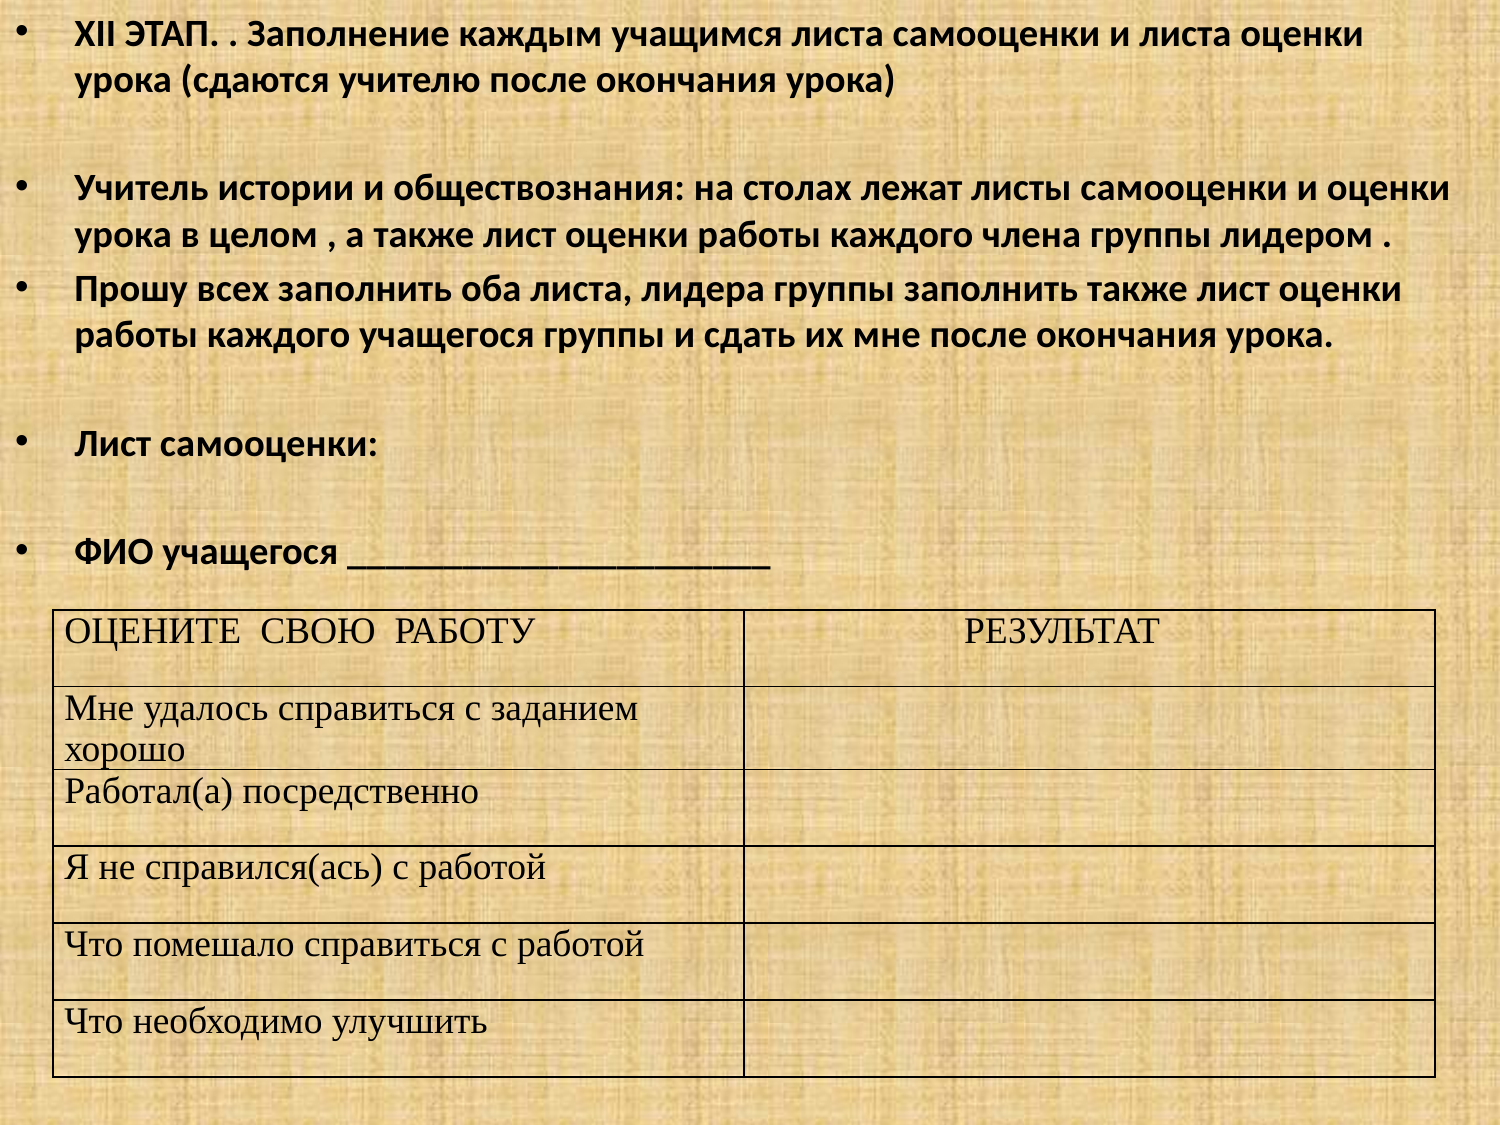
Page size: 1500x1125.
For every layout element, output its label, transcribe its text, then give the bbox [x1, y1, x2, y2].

table_header ОЦЕНИТЕ СВОЮ РАБОТУ [54, 611, 743, 686]
table_cell [745, 847, 1434, 922]
picture [0, 0, 1500, 1125]
table_cell Работал(а) посредственно [54, 770, 743, 845]
table_cell Что необходимо улучшить [54, 1001, 743, 1076]
table_cell [745, 1001, 1434, 1076]
table_cell Я не справился(ась) с работой [54, 847, 743, 922]
table_cell [745, 924, 1434, 999]
table_cell Мне удалось справиться с заданием хорошо [54, 687, 743, 769]
table_cell [745, 770, 1434, 845]
table_cell [745, 687, 1434, 769]
table_header РЕЗУЛЬТАТ [745, 611, 1434, 686]
list XII ЭТАП. . Заполнение каждым учащимся листа самооценки и листа оценки урока (сдаются учителю после окончания урока) Учитель истории и обществознания: на столах лежат листы самооценки и оценки урока в целом , а также лист оценки работы каждого члена группы лидером . Прошу всех заполнить оба листа, лидера группы заполнить также лист оценки работы каждого учащегося группы и сдать их мне после окончания урока. Лист самооценки: ФИО учащегося ______________________ [0, 0, 1483, 603]
table_cell Что помешало справиться с работой [54, 924, 743, 999]
